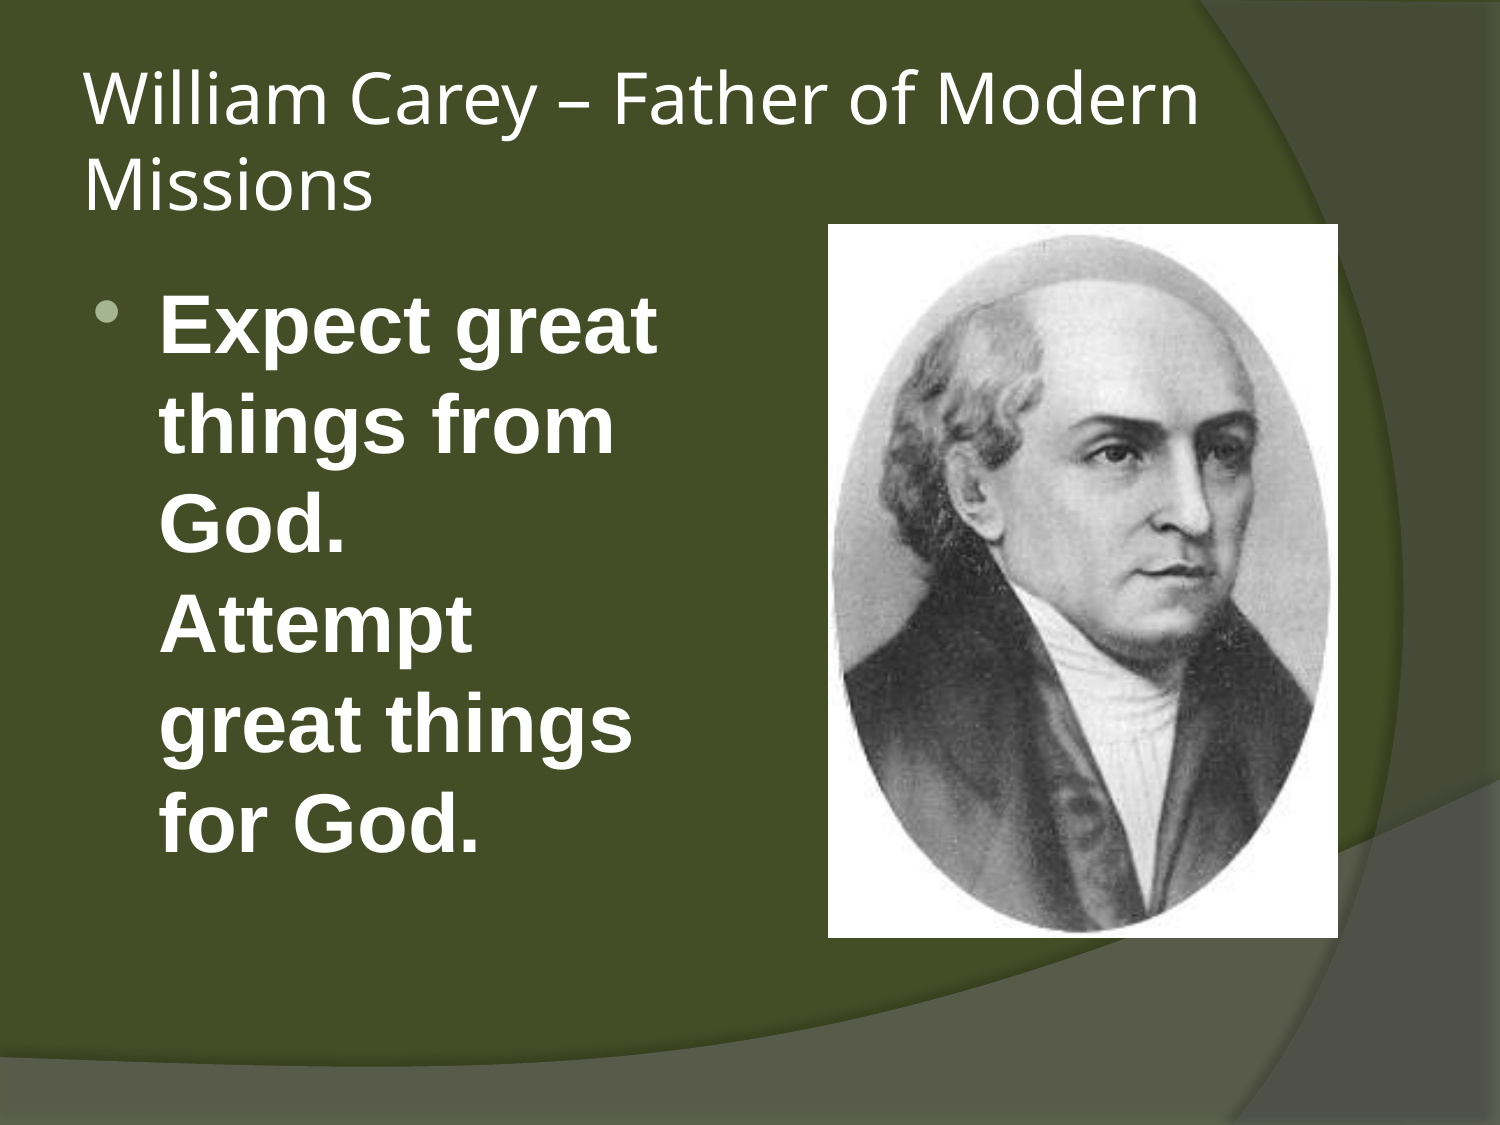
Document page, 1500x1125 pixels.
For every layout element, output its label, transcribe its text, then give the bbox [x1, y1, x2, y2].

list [827, 224, 1338, 938]
list Expect great things from God. Attempt great things for God. [75, 262, 675, 1005]
title William Carey – Father of Modern Missions [75, 45, 1300, 233]
